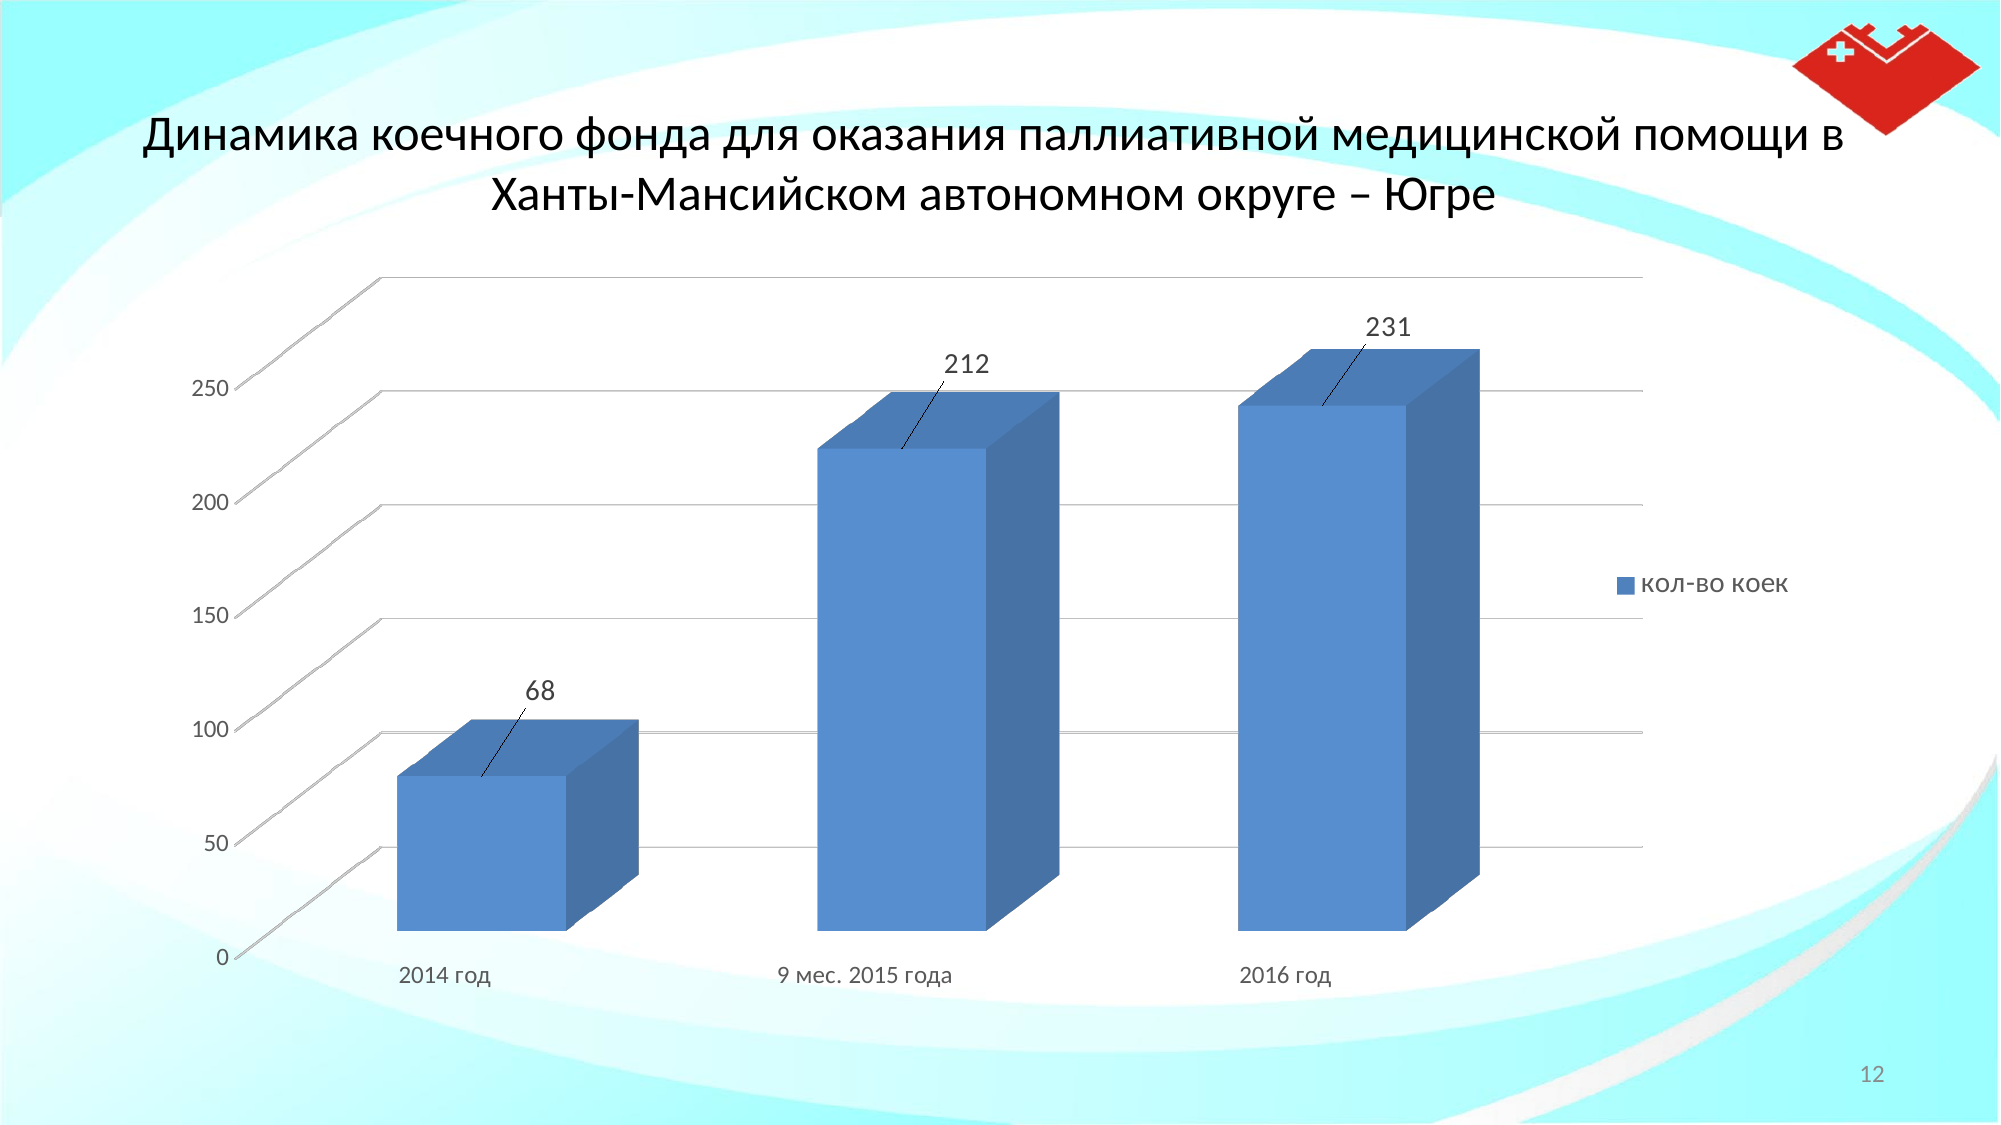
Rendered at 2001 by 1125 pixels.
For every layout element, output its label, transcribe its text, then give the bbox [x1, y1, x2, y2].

title Динамика коечного фонда для оказания паллиативной медицинской помощи в Ханты-Мансийском автономном округе – Югре [94, 66, 1895, 254]
chart [137, 262, 1901, 1006]
slide_number 12 [1433, 1042, 1900, 1103]
picture [0, 0, 2000, 1125]
